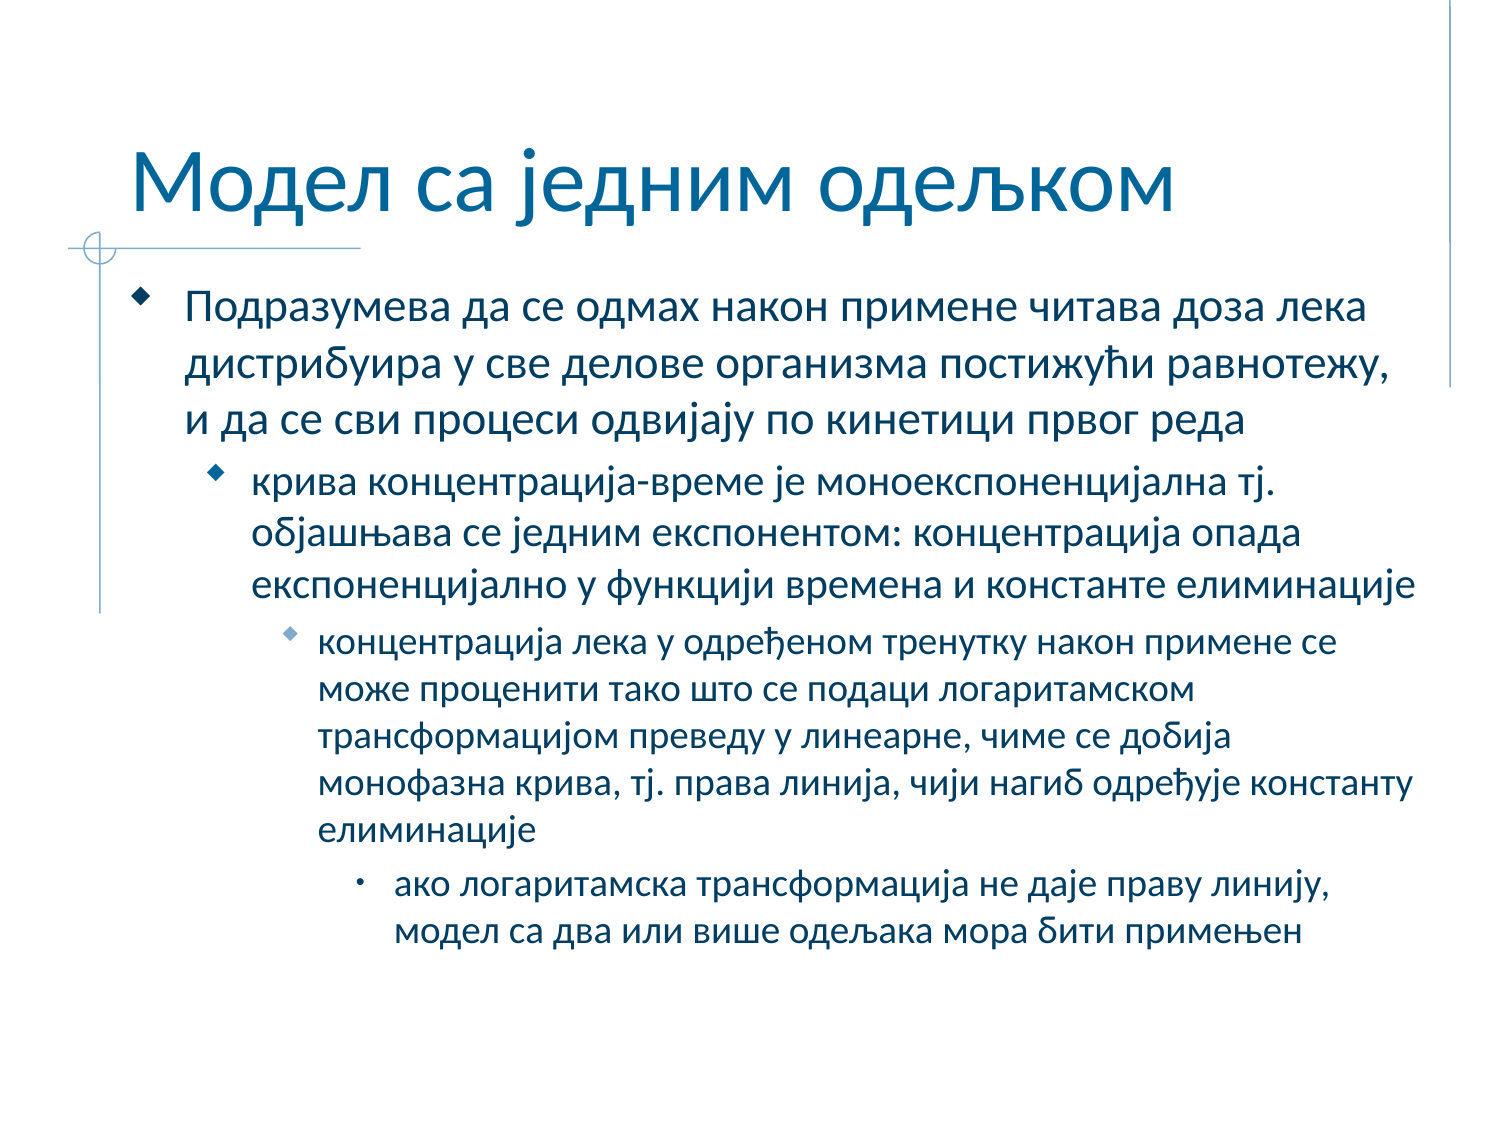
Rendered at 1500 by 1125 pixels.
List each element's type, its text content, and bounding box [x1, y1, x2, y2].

list Подразумева да се одмах након примене читава доза лека дистрибуира у све делове организма постижући равнотежу, и да се сви процеси одвијају по кинетици првог реда крива концентрација-време је моноекспоненцијална тј. објашњава се једним експонентом: концентрација опада експоненцијално у функцији времена и константе елиминације концентрација лека у одређеном тренутку након примене се може проценити тако што се подаци логаритамском трансформацијом преведу у линеарне, чиме се добија монофазна крива, тј. права линија, чији нагиб одређује константу елиминације ако логаритамска трансформација не даје праву линију, модел са два или више одељака мора бити примењен [111, 266, 1436, 1024]
title Модел са једним одељком [113, 49, 1436, 238]
